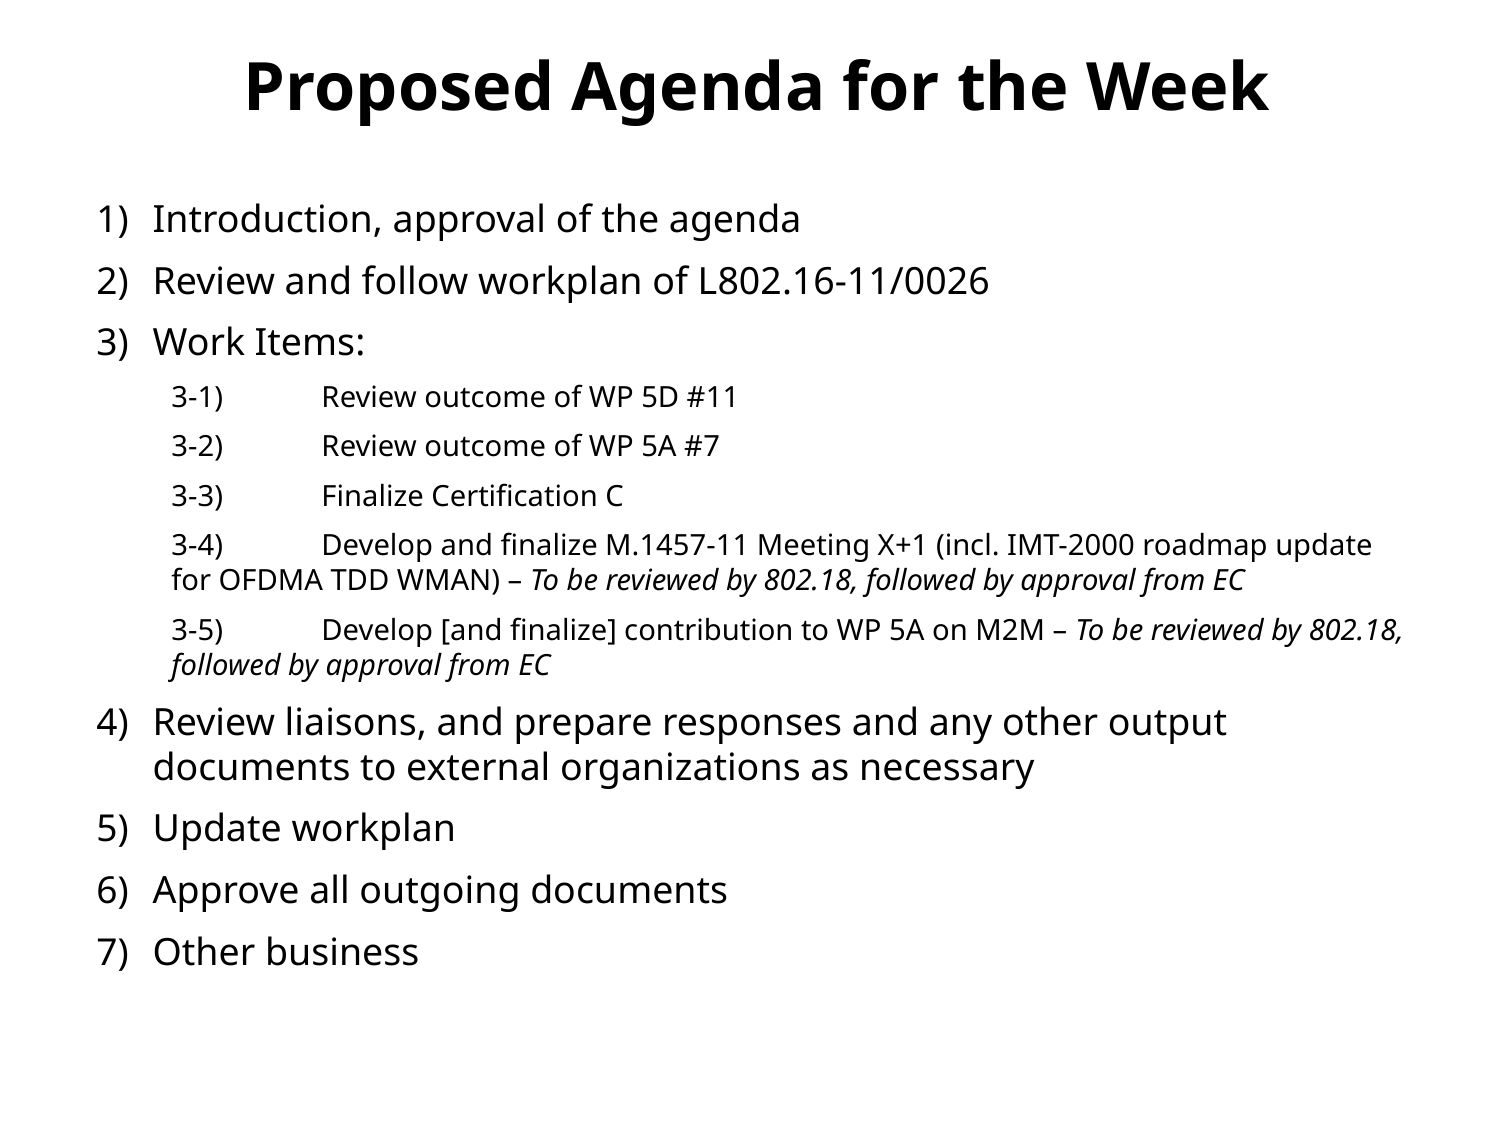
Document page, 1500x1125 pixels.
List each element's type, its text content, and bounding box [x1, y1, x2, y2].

text_box Proposed Agenda for the Week [74, 36, 1425, 152]
list Introduction, approval of the agenda Review and follow workplan of L802.16-11/0026 Work Items: 3-1) Review outcome of WP 5D #11 3-2) Review outcome of WP 5A #7 3-3) Finalize Certification C 3-4) Develop and finalize M.1457-11 Meeting X+1 (incl. IMT-2000 roadmap update for OFDMA TDD WMAN) – To be reviewed by 802.18, followed by approval from EC 3-5) Develop [and finalize] contribution to WP 5A on M2M – To be reviewed by 802.18, followed by approval from EC Review liaisons, and prepare responses and any other output documents to external organizations as necessary Update workplan Approve all outgoing documents Other business [75, 187, 1425, 1005]
